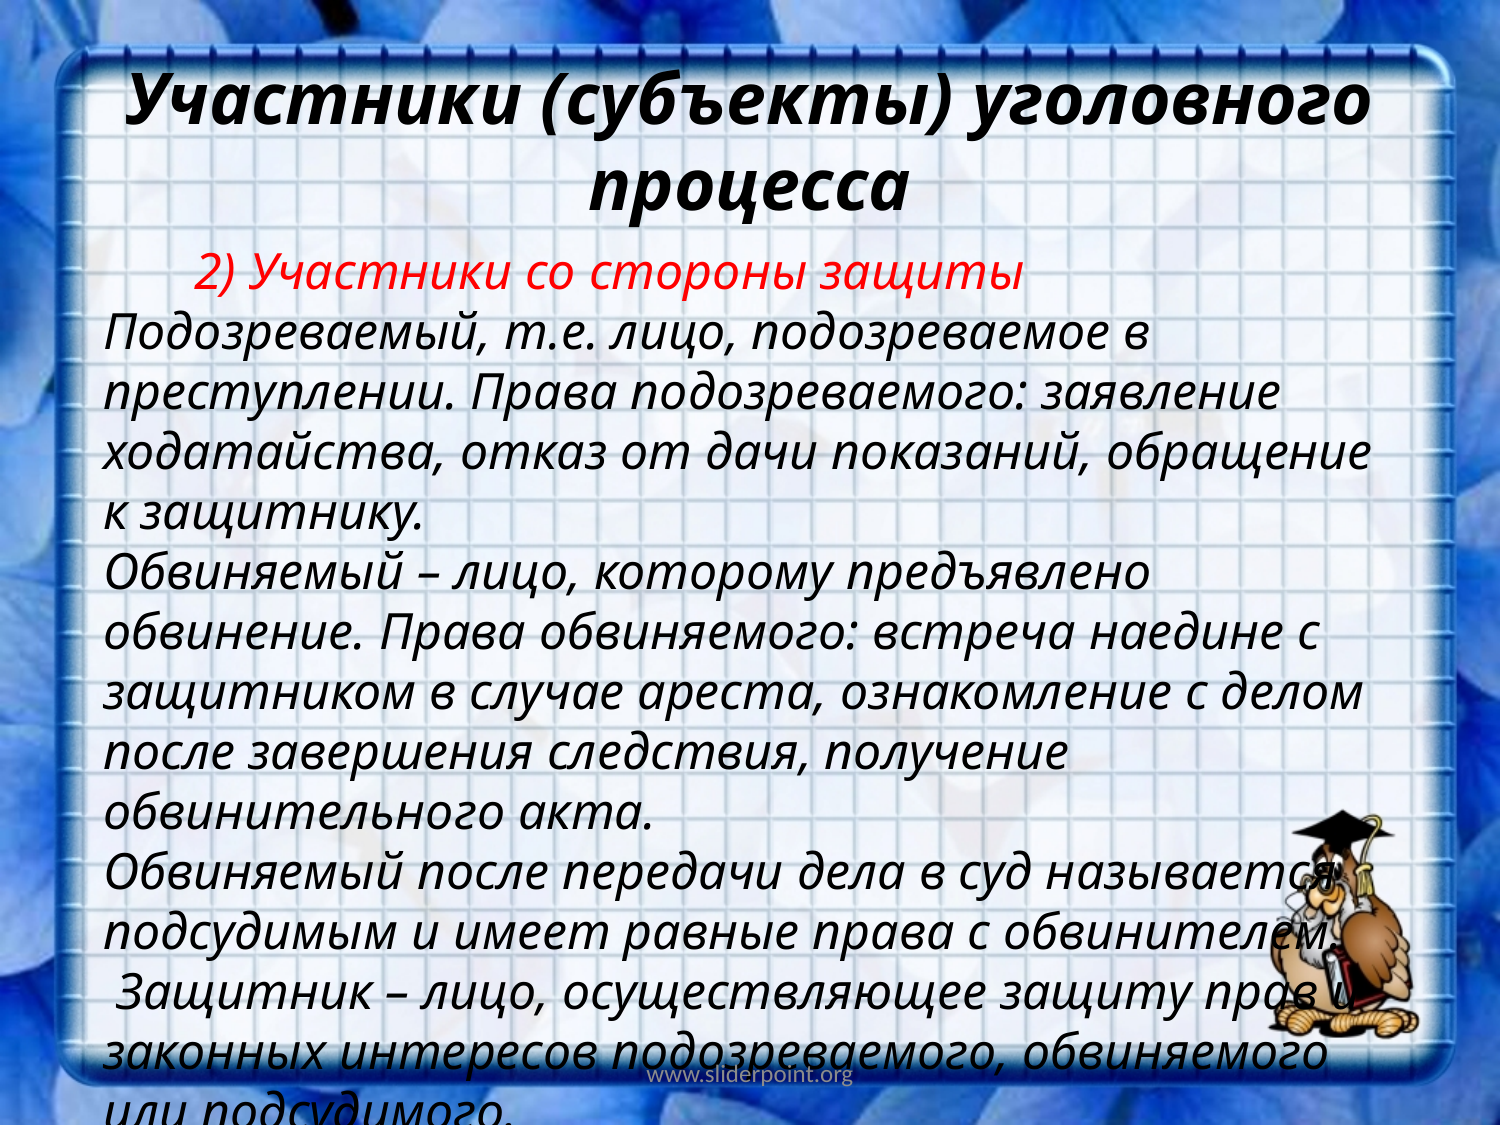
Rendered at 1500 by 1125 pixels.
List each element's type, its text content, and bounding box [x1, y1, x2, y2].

text_box 2) Участники со стороны защиты Подозреваемый, т.е. лицо, подозреваемое в преступлении. Права подозреваемого: заявление ходатайства, отказ от дачи показаний, обращение к защитнику. Обвиняемый – лицо, которому предъявлено обвинение. Права обвиняемого: встреча наедине с защитником в случае ареста, ознакомление с делом после завершения следствия, получение обвинительного акта. Обвиняемый после передачи дела в суд называется подсудимым и имеет равные права с обвинителем. Защитник – лицо, осуществляющее защиту прав и законных интересов подозреваемого, обвиняемого или подсудимого. 3) Лица, способствующие проведению процесса: свидетели, эксперты, специалисты, переводчики, понятые. [88, 231, 1424, 1125]
title Участники (субъекты) уголовного процесса [75, 45, 1425, 233]
footer www.sliderpoint.org [512, 1042, 988, 1103]
picture [0, 0, 1500, 1125]
